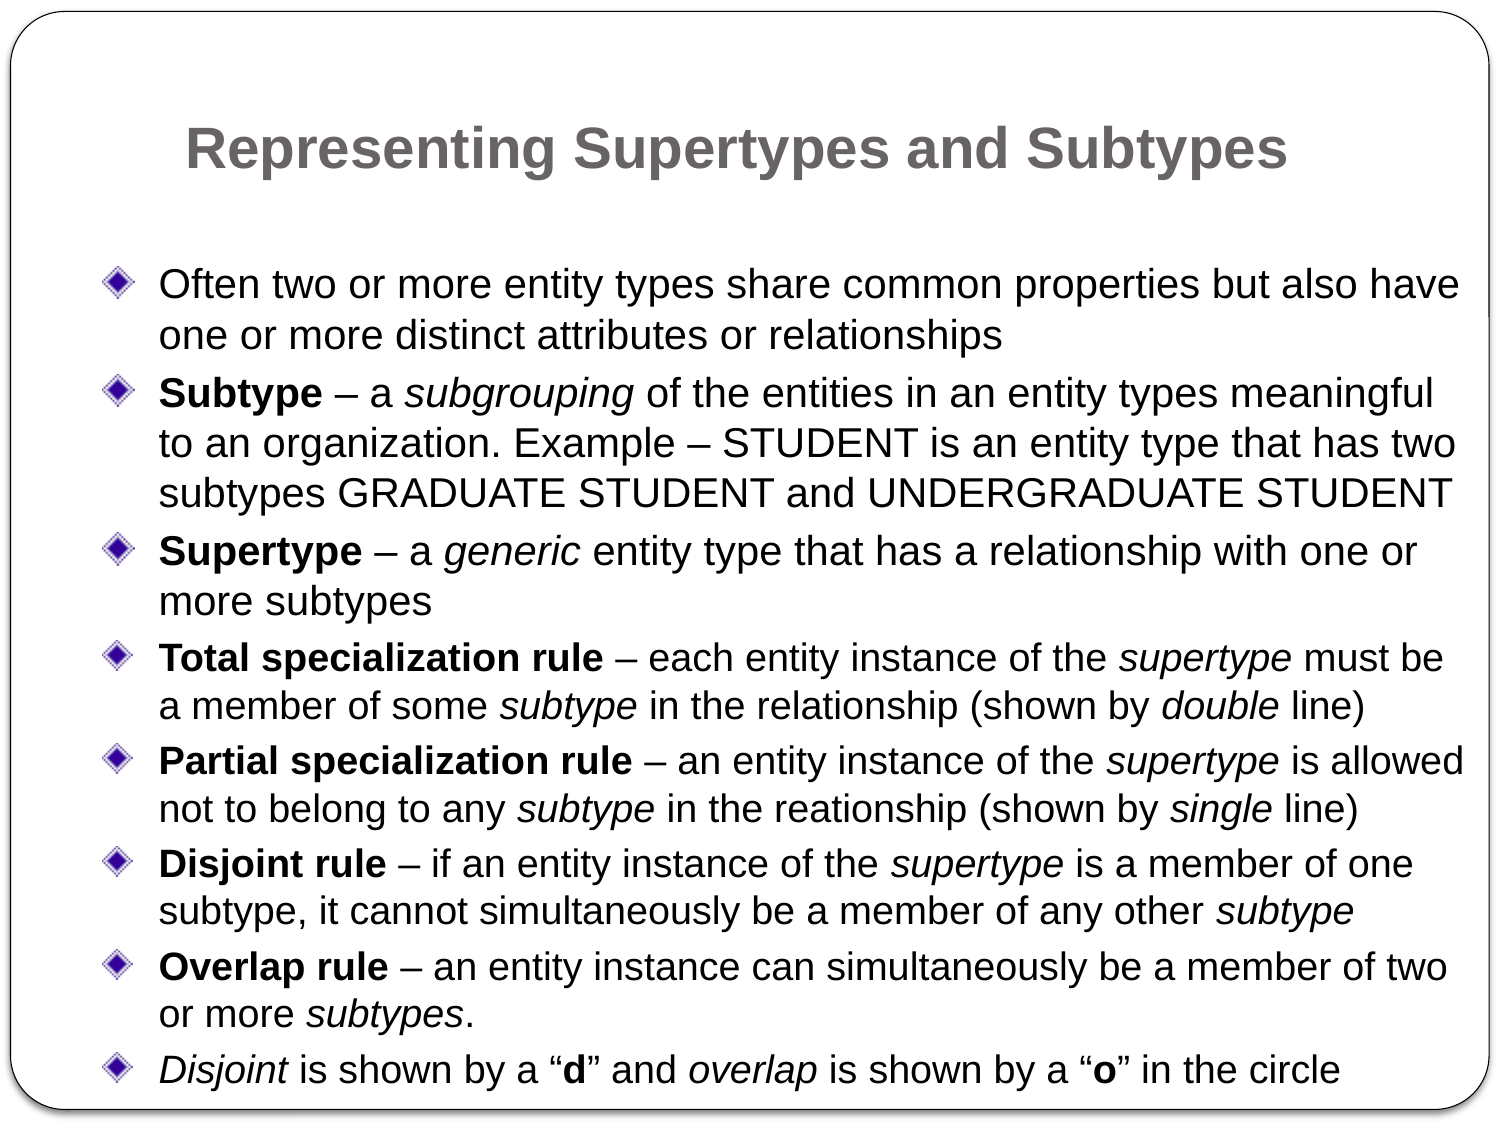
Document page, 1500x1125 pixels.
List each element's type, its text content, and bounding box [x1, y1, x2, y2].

picture [102, 743, 133, 774]
picture [102, 640, 133, 671]
picture [102, 949, 133, 980]
text_box Representing Supertypes and Subtypes [99, 87, 1375, 188]
text_box Often two or more entity types share common properties but also have one or more distinct attributes or relationships Subtype – a subgrouping of the entities in an entity types meaningful to an organization. Example – STUDENT is an entity type that has two subtypes GRADUATE STUDENT and UNDERGRADUATE STUDENT Supertype – a generic entity type that has a relationship with one or more subtypes Total specialization rule – each entity instance of the supertype must be a member of some subtype in the relationship (shown by double line) Partial specialization rule – an entity instance of the supertype is allowed not to belong to any subtype in the reationship (shown by single line) Disjoint rule – if an entity instance of the supertype is a member of one subtype, it cannot simultaneously be a member of any other subtype Overlap rule – an entity instance can simultaneously be a member of two or more subtypes. Disjoint is shown by a “d” and overlap is shown by a “o” in the circle [87, 249, 1488, 1113]
picture [102, 374, 135, 407]
picture [102, 1052, 133, 1083]
picture [102, 266, 135, 299]
picture [102, 532, 135, 566]
picture [102, 846, 133, 877]
